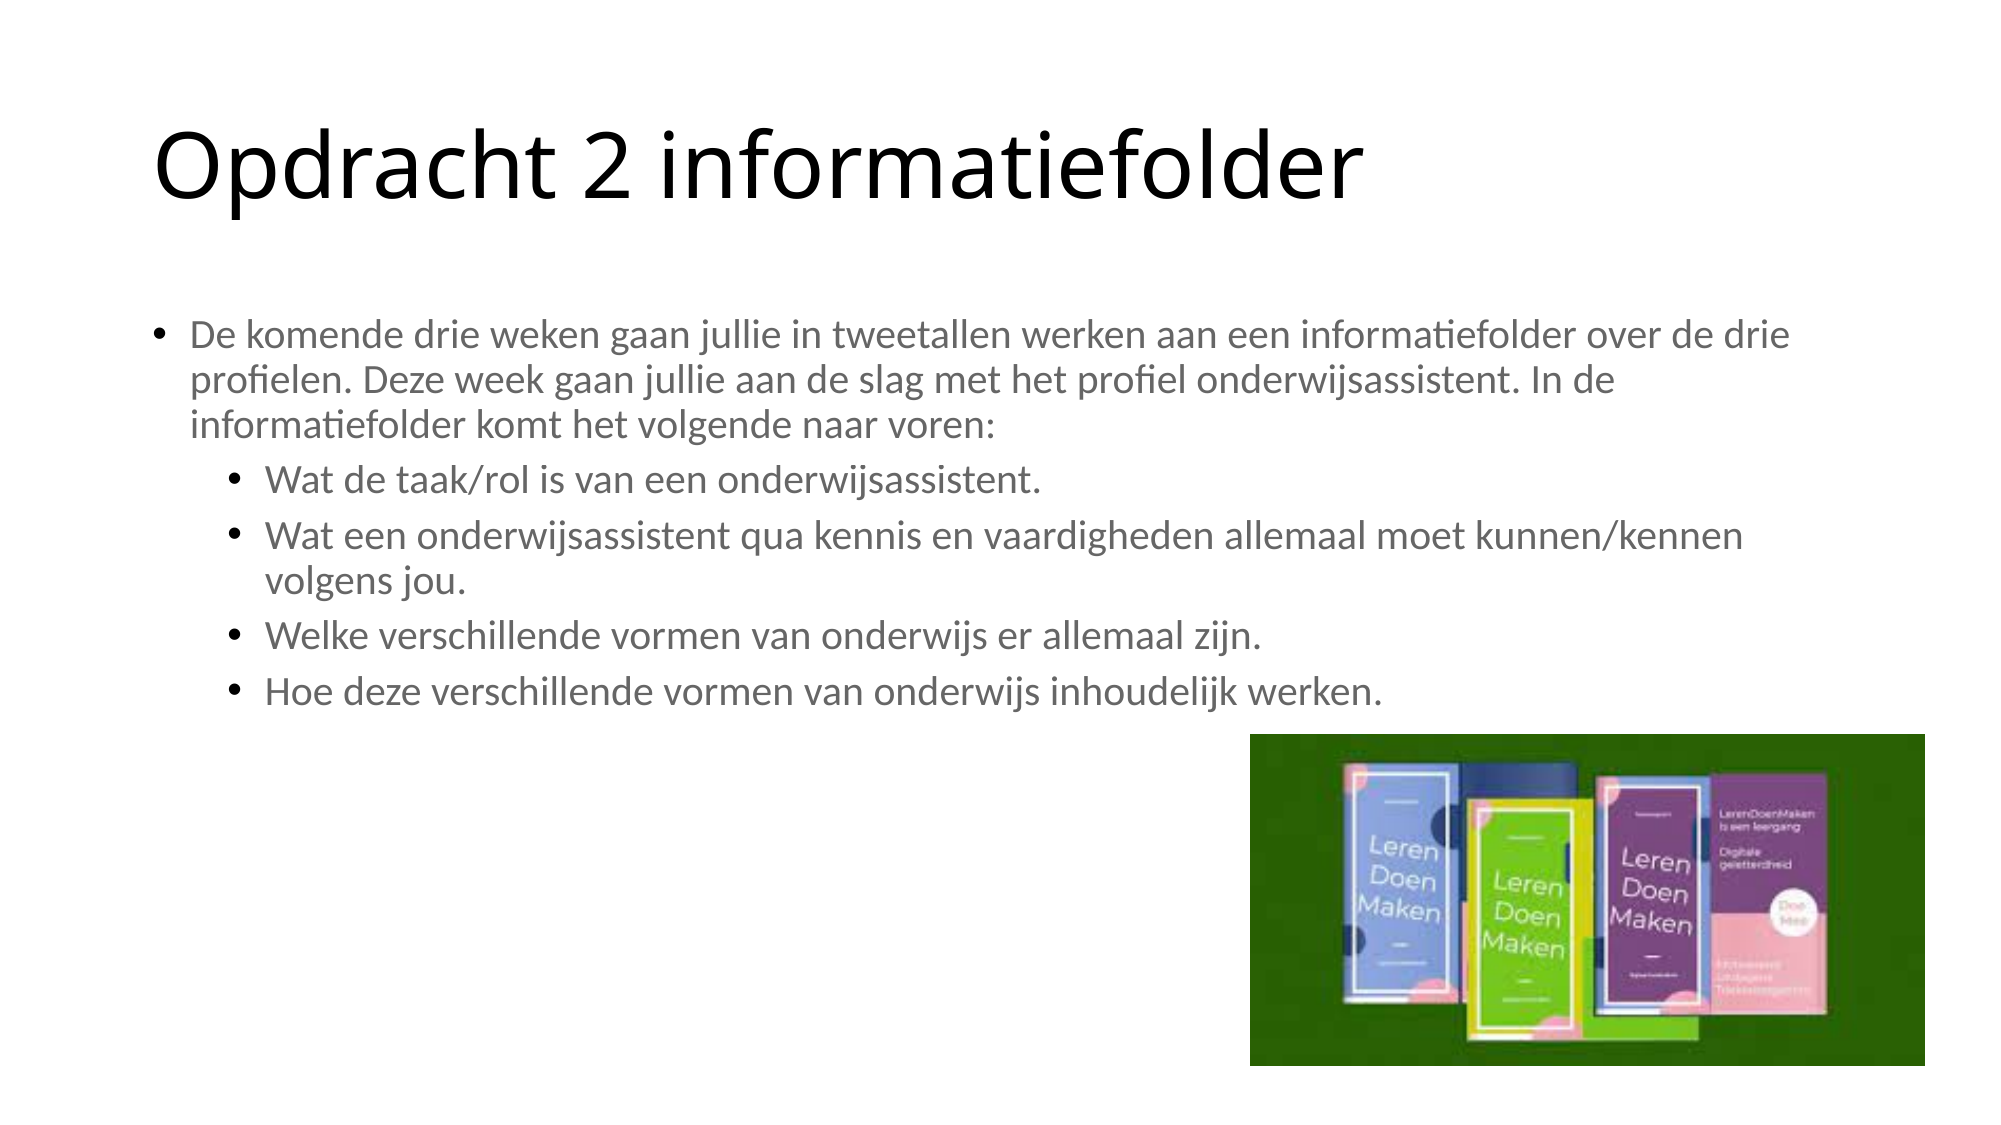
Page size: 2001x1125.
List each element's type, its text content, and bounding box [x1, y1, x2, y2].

picture [1250, 734, 1925, 1066]
title Opdracht 2 informatiefolder [137, 59, 1863, 278]
list De komende drie weken gaan jullie in tweetallen werken aan een informatiefolder over de drie profielen. Deze week gaan jullie aan de slag met het profiel onderwijsassistent. In de informatiefolder komt het volgende naar voren: Wat de taak/rol is van een onderwijsassistent. Wat een onderwijsassistent qua kennis en vaardigheden allemaal moet kunnen/kennen volgens jou. Welke verschillende vormen van onderwijs er allemaal zijn. Hoe deze verschillende vormen van onderwijs inhoudelijk werken. [137, 305, 1863, 1019]
